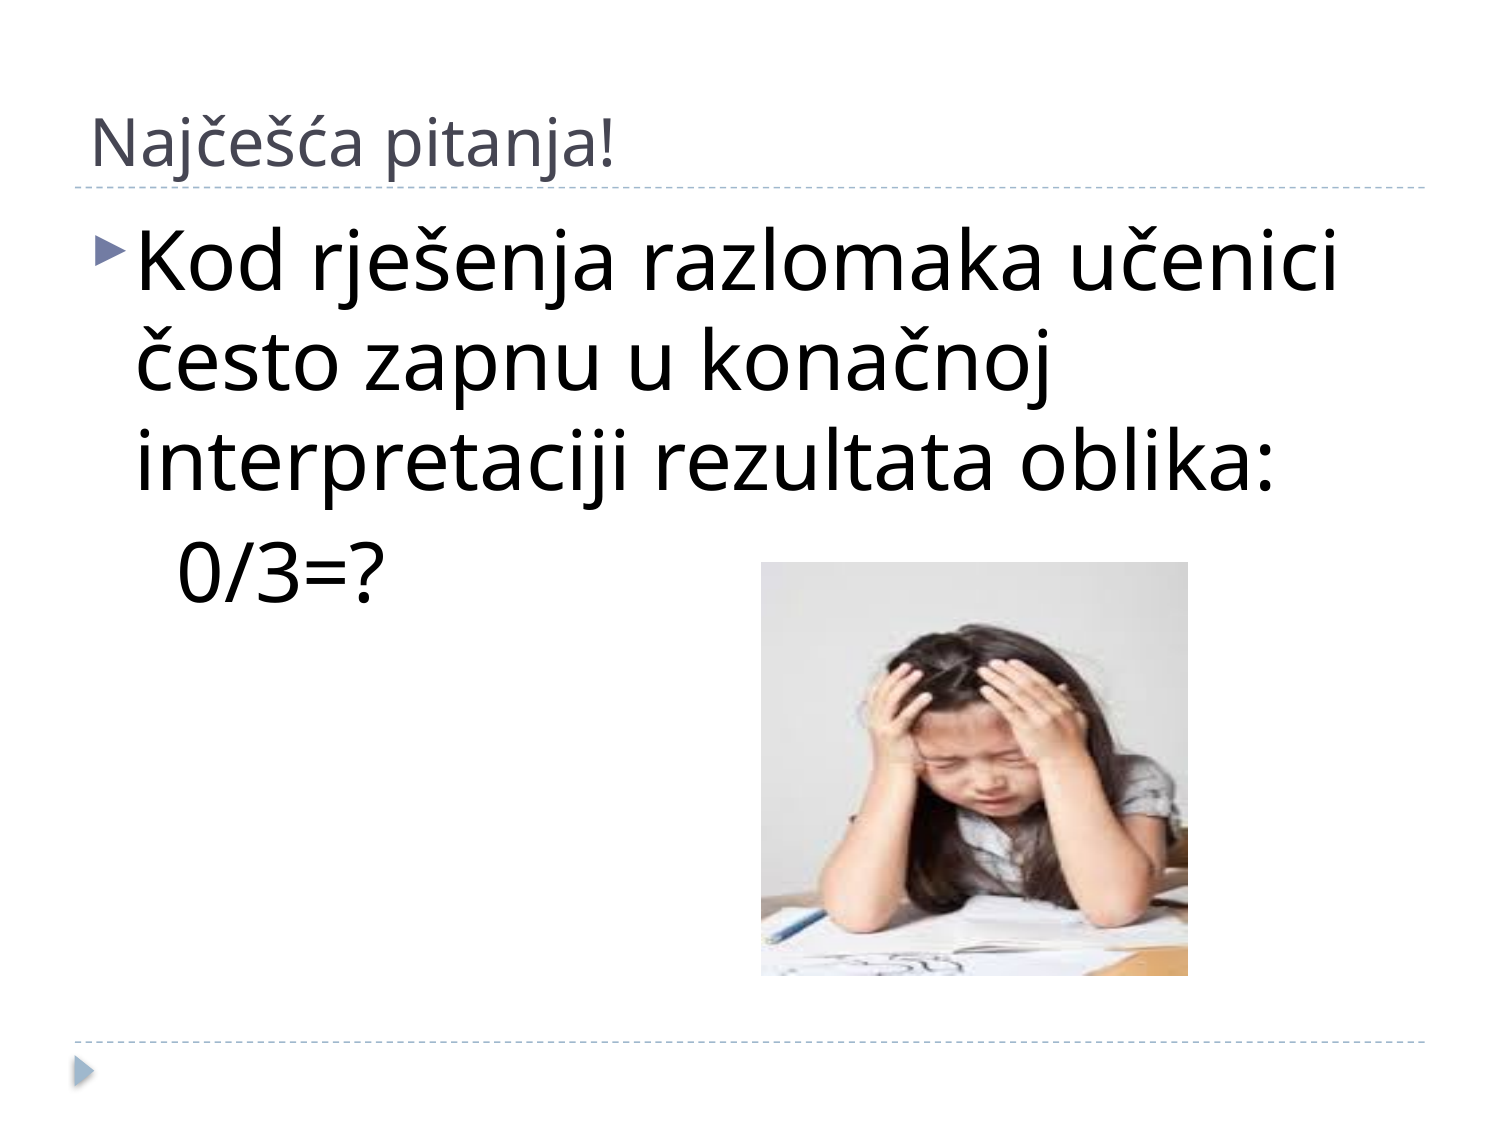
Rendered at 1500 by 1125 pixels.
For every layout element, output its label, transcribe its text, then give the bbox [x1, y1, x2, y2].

picture [761, 562, 1188, 977]
list Kod rješenja razlomaka učenici često zapnu u konačnoj interpretaciji rezultata oblika: 0/3=? [75, 200, 1425, 1010]
title Najčešća pitanja! [75, 24, 1425, 188]
